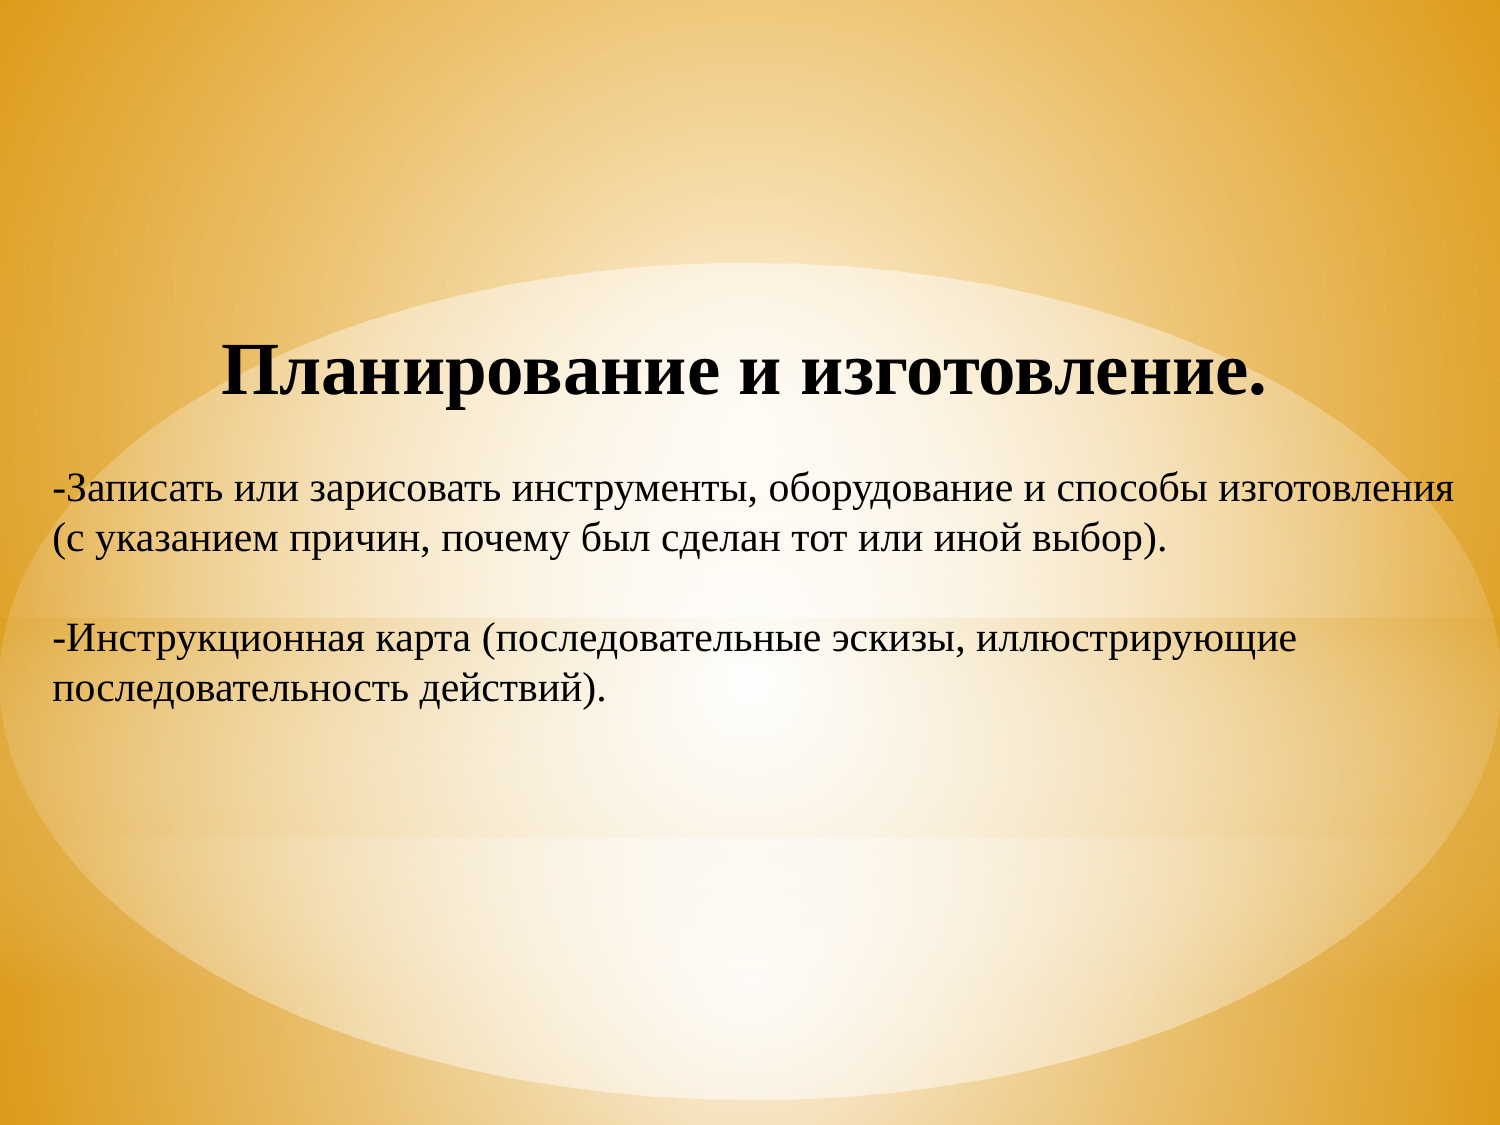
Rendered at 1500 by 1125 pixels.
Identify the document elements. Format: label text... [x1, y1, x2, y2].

text_box Планирование и изготовление. -Записать или зарисовать инструменты, оборудование и способы изготовления (с указанием причин, почему был сделан тот или иной выбор). -Инструкционная карта (последовательные эскизы, иллюстрирующие последовательность действий). [37, 312, 1475, 718]
